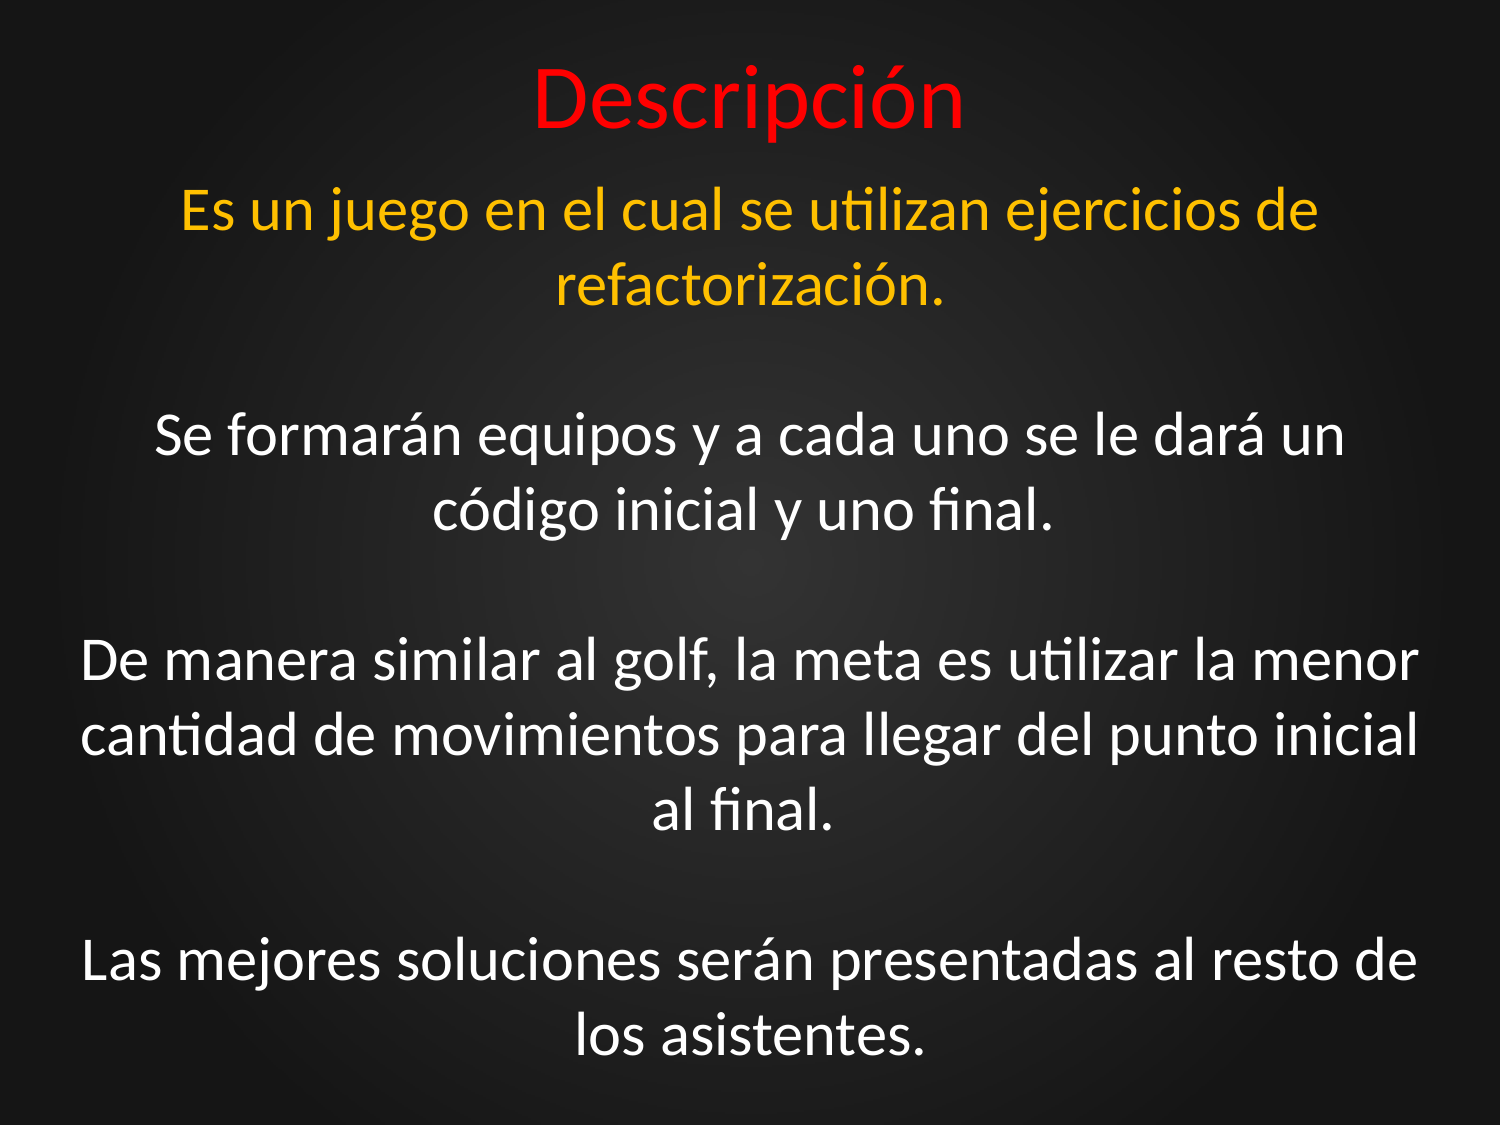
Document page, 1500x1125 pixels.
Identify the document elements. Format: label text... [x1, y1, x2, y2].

picture [0, 0, 1500, 1125]
title Descripción [74, 26, 1426, 157]
text_box Es un juego en el cual se utilizan ejercicios de refactorización. Se formarán equipos y a cada uno se le dará un código inicial y uno final. De manera similar al golf, la meta es utilizar la menor cantidad de movimientos para llegar del punto inicial al final. Las mejores soluciones serán presentadas al resto de los asistentes. [48, 160, 1454, 1075]
